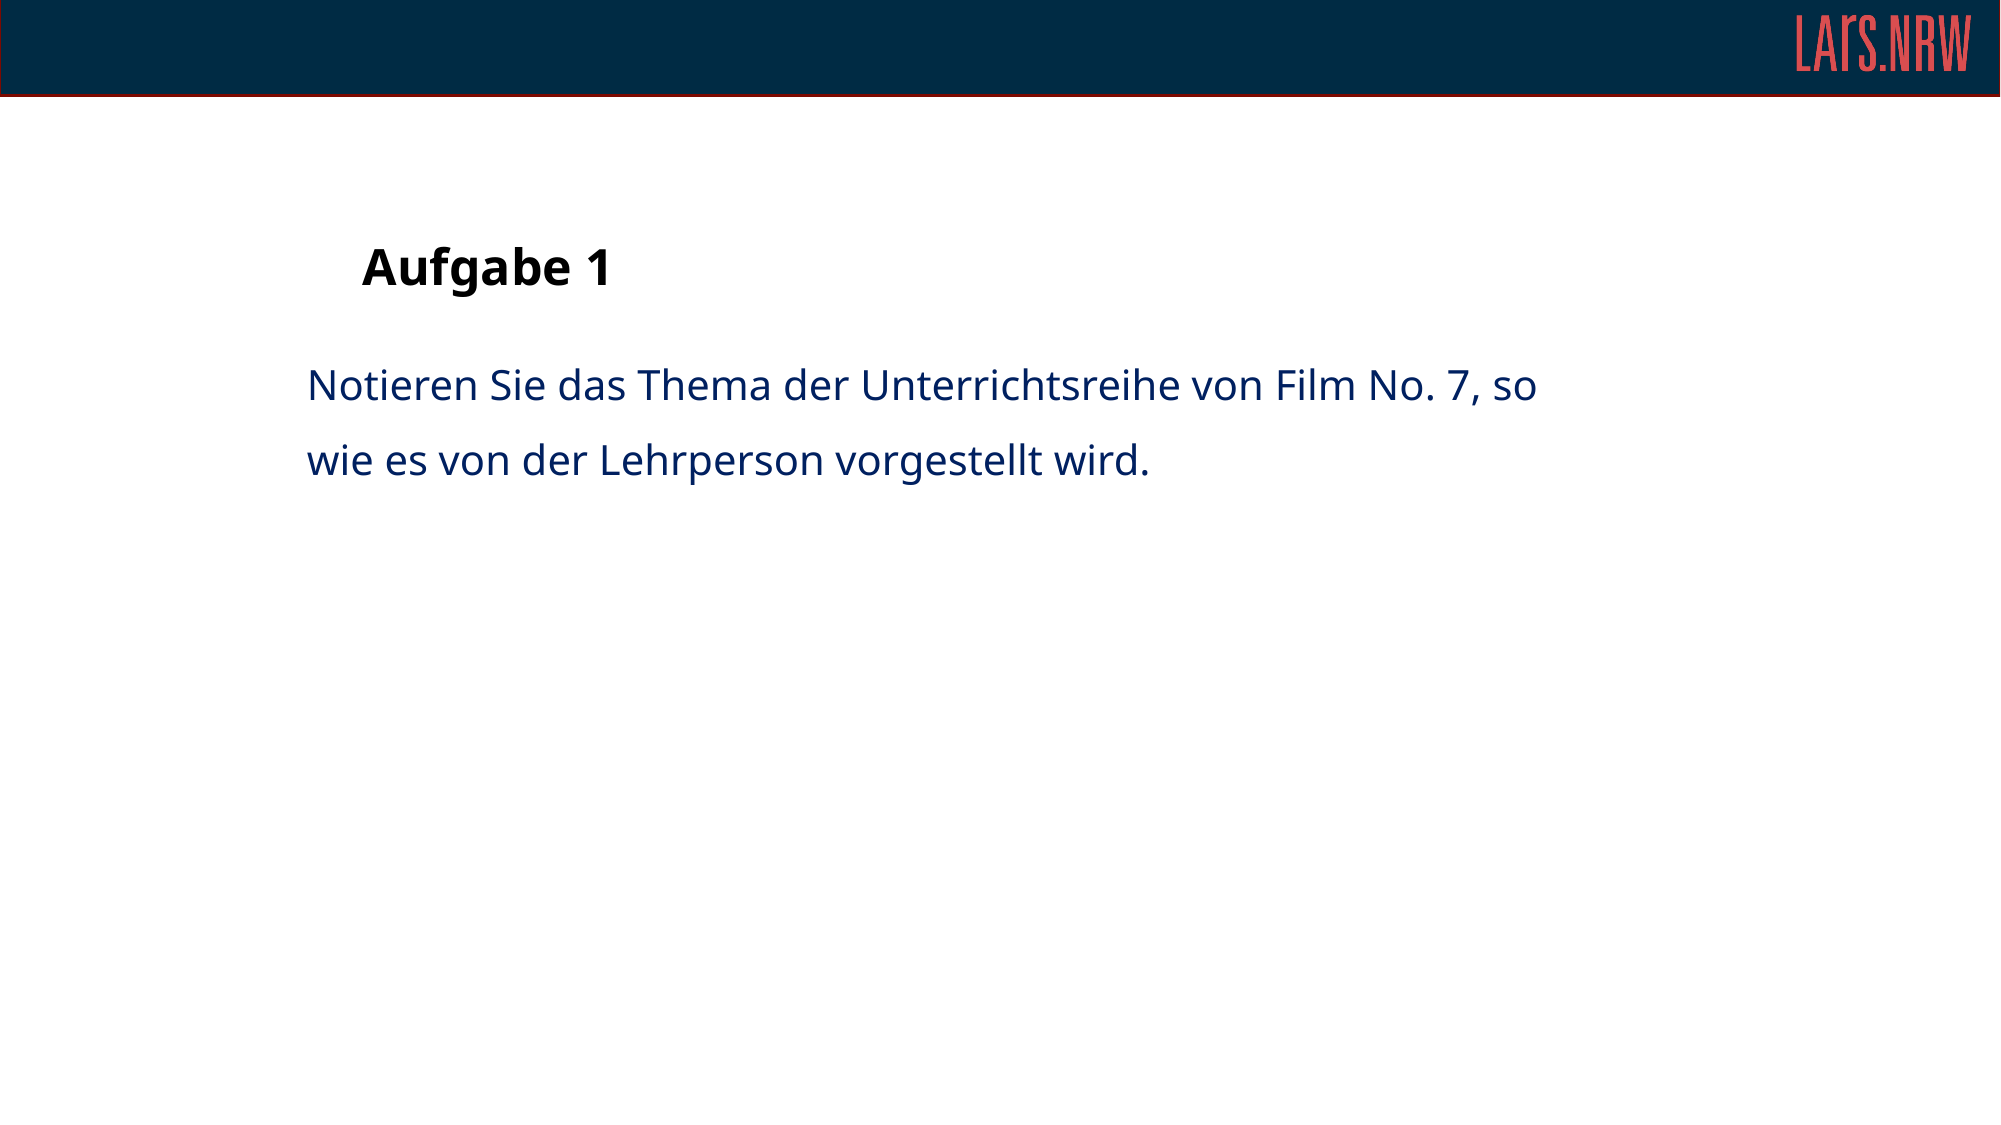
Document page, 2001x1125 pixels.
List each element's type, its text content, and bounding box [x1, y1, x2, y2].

list Notieren Sie das Thema der Unterrichtsreihe von Film No. 7, so wie es von der Lehrperson vorgestellt wird. [291, 326, 1592, 610]
title Aufgabe 1 [347, 211, 958, 327]
picture [1779, 3, 1977, 86]
